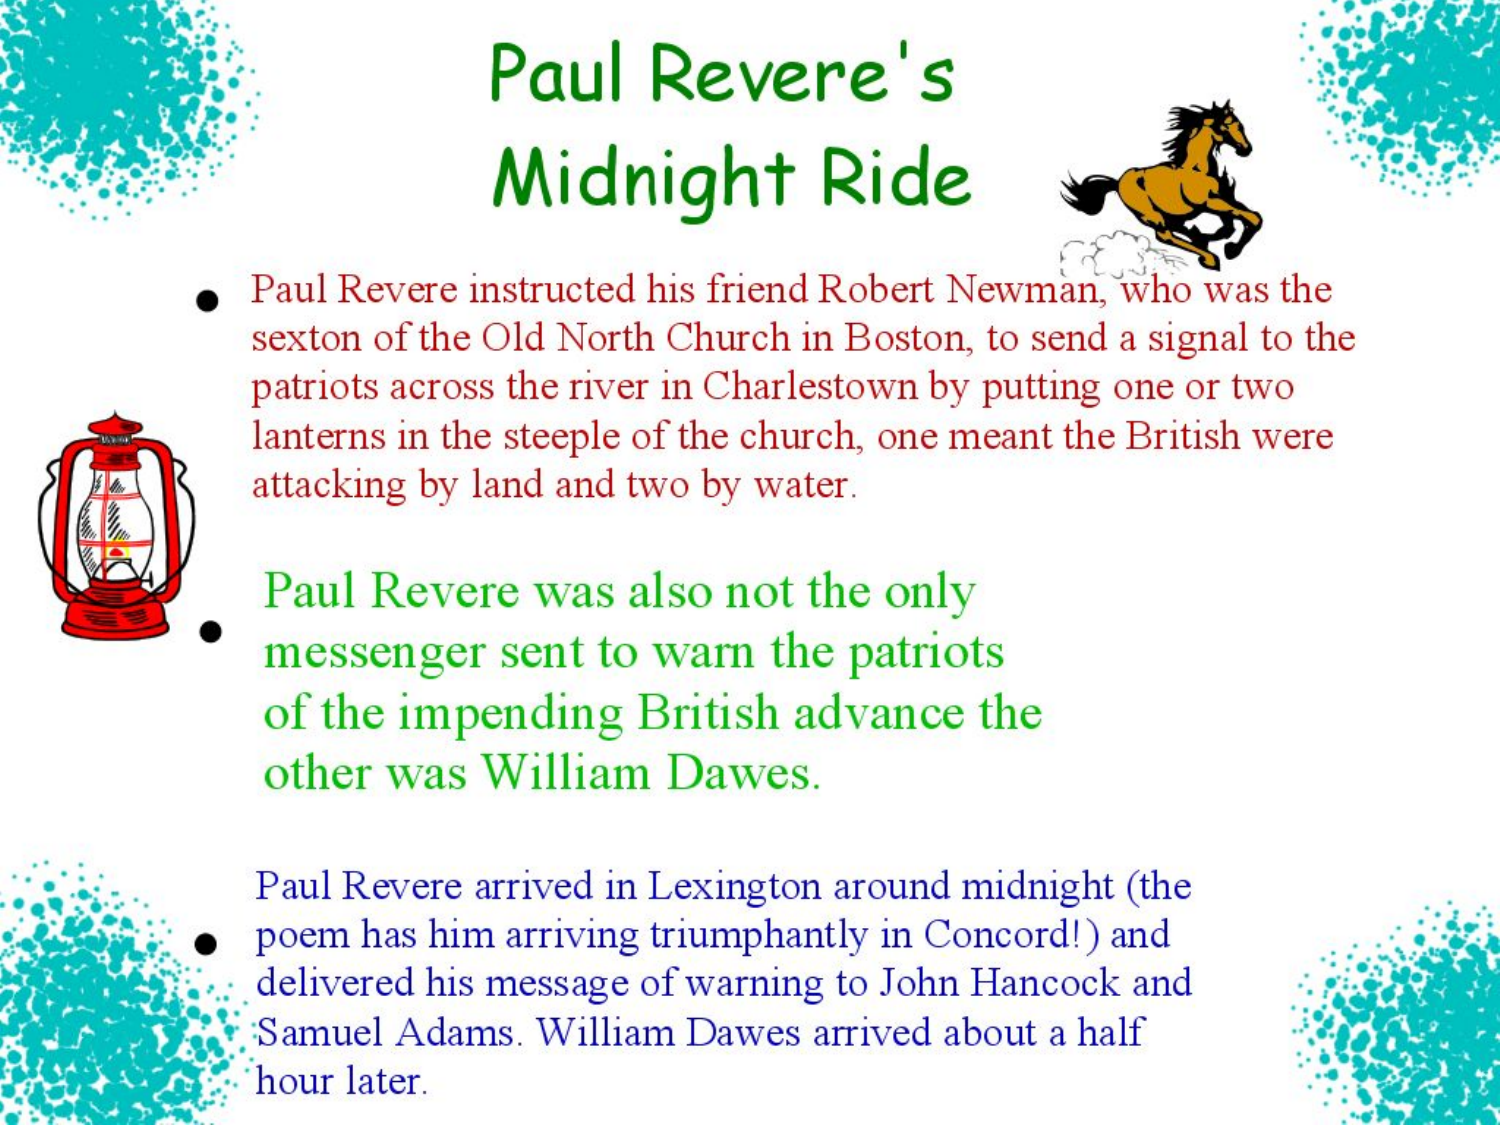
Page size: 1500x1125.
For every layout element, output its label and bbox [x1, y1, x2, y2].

list [0, 0, 1500, 1125]
